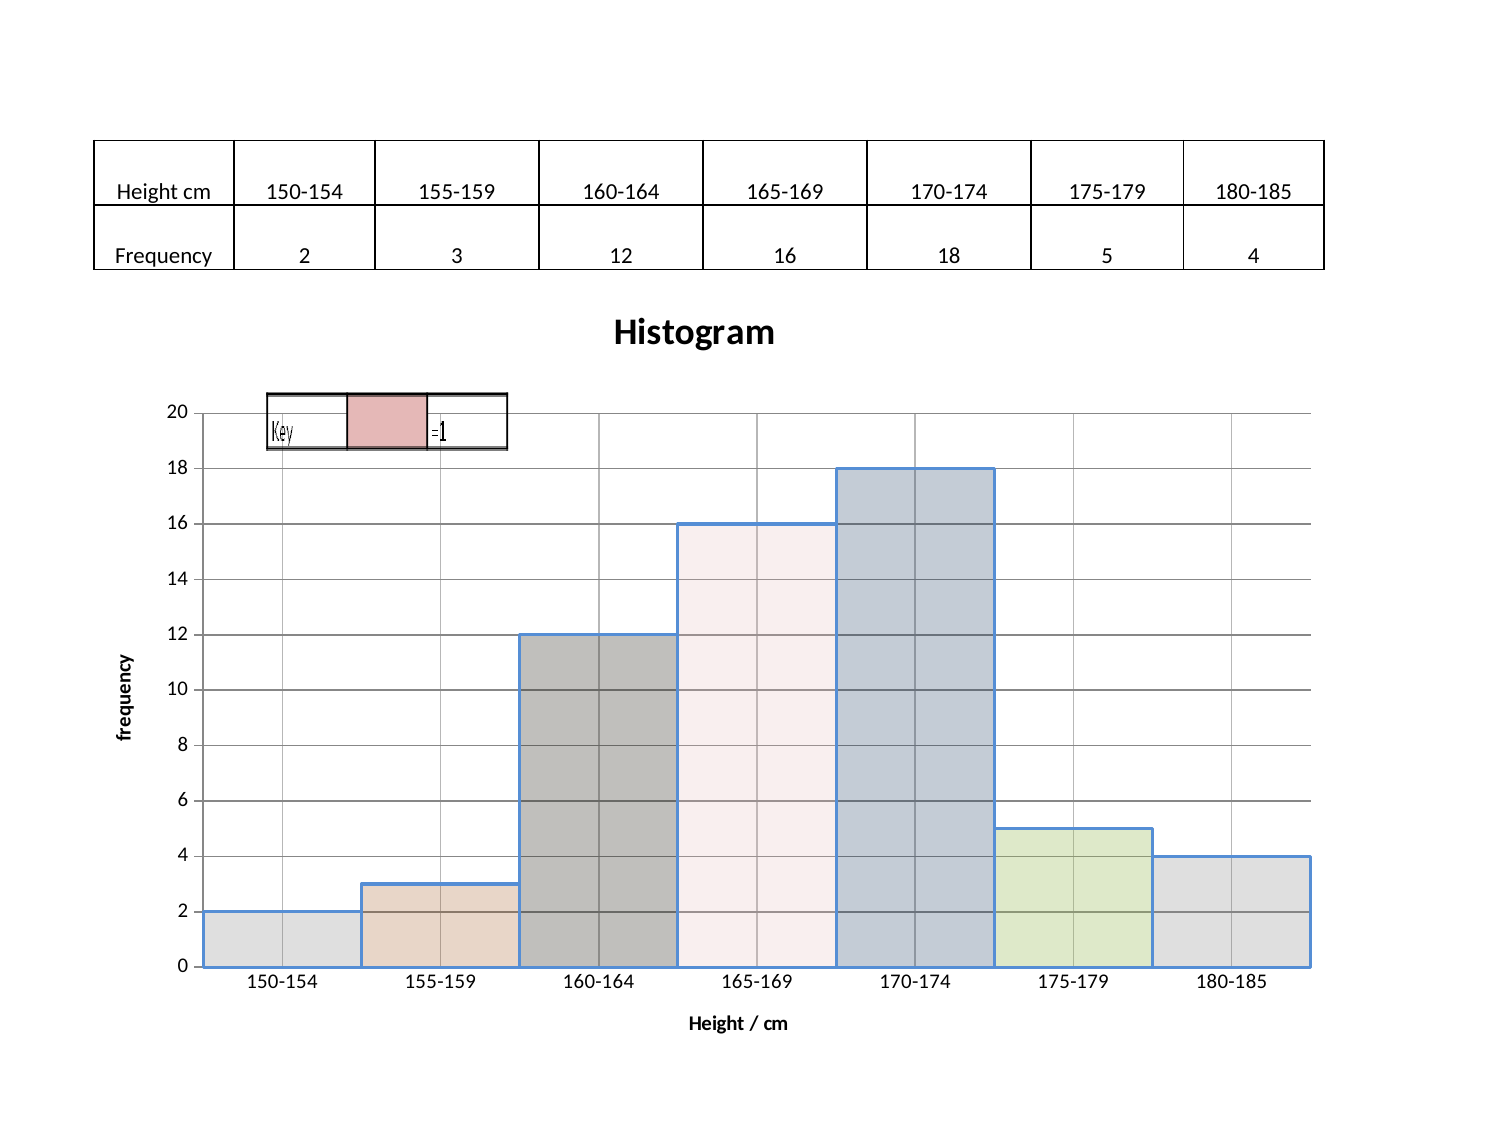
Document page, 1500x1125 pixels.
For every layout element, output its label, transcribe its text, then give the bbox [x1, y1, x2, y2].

table_header 155-159 [376, 141, 538, 204]
table_header 150-154 [235, 141, 374, 204]
table_cell 5 [1032, 206, 1183, 269]
table_header 160-164 [540, 141, 702, 204]
table_header 165-169 [704, 141, 866, 204]
table_cell 16 [704, 206, 866, 269]
table_header 180-185 [1184, 141, 1323, 204]
table_header 175-179 [1032, 141, 1183, 204]
table_cell 4 [1184, 206, 1323, 269]
table_cell 18 [868, 206, 1030, 269]
table_cell 2 [235, 206, 374, 269]
table_cell 3 [376, 206, 538, 269]
table_cell Frequency [95, 206, 233, 269]
chart [81, 304, 1337, 1067]
table_header Height cm [95, 141, 233, 204]
table_cell 12 [540, 206, 702, 269]
table_header 170-174 [868, 141, 1030, 204]
